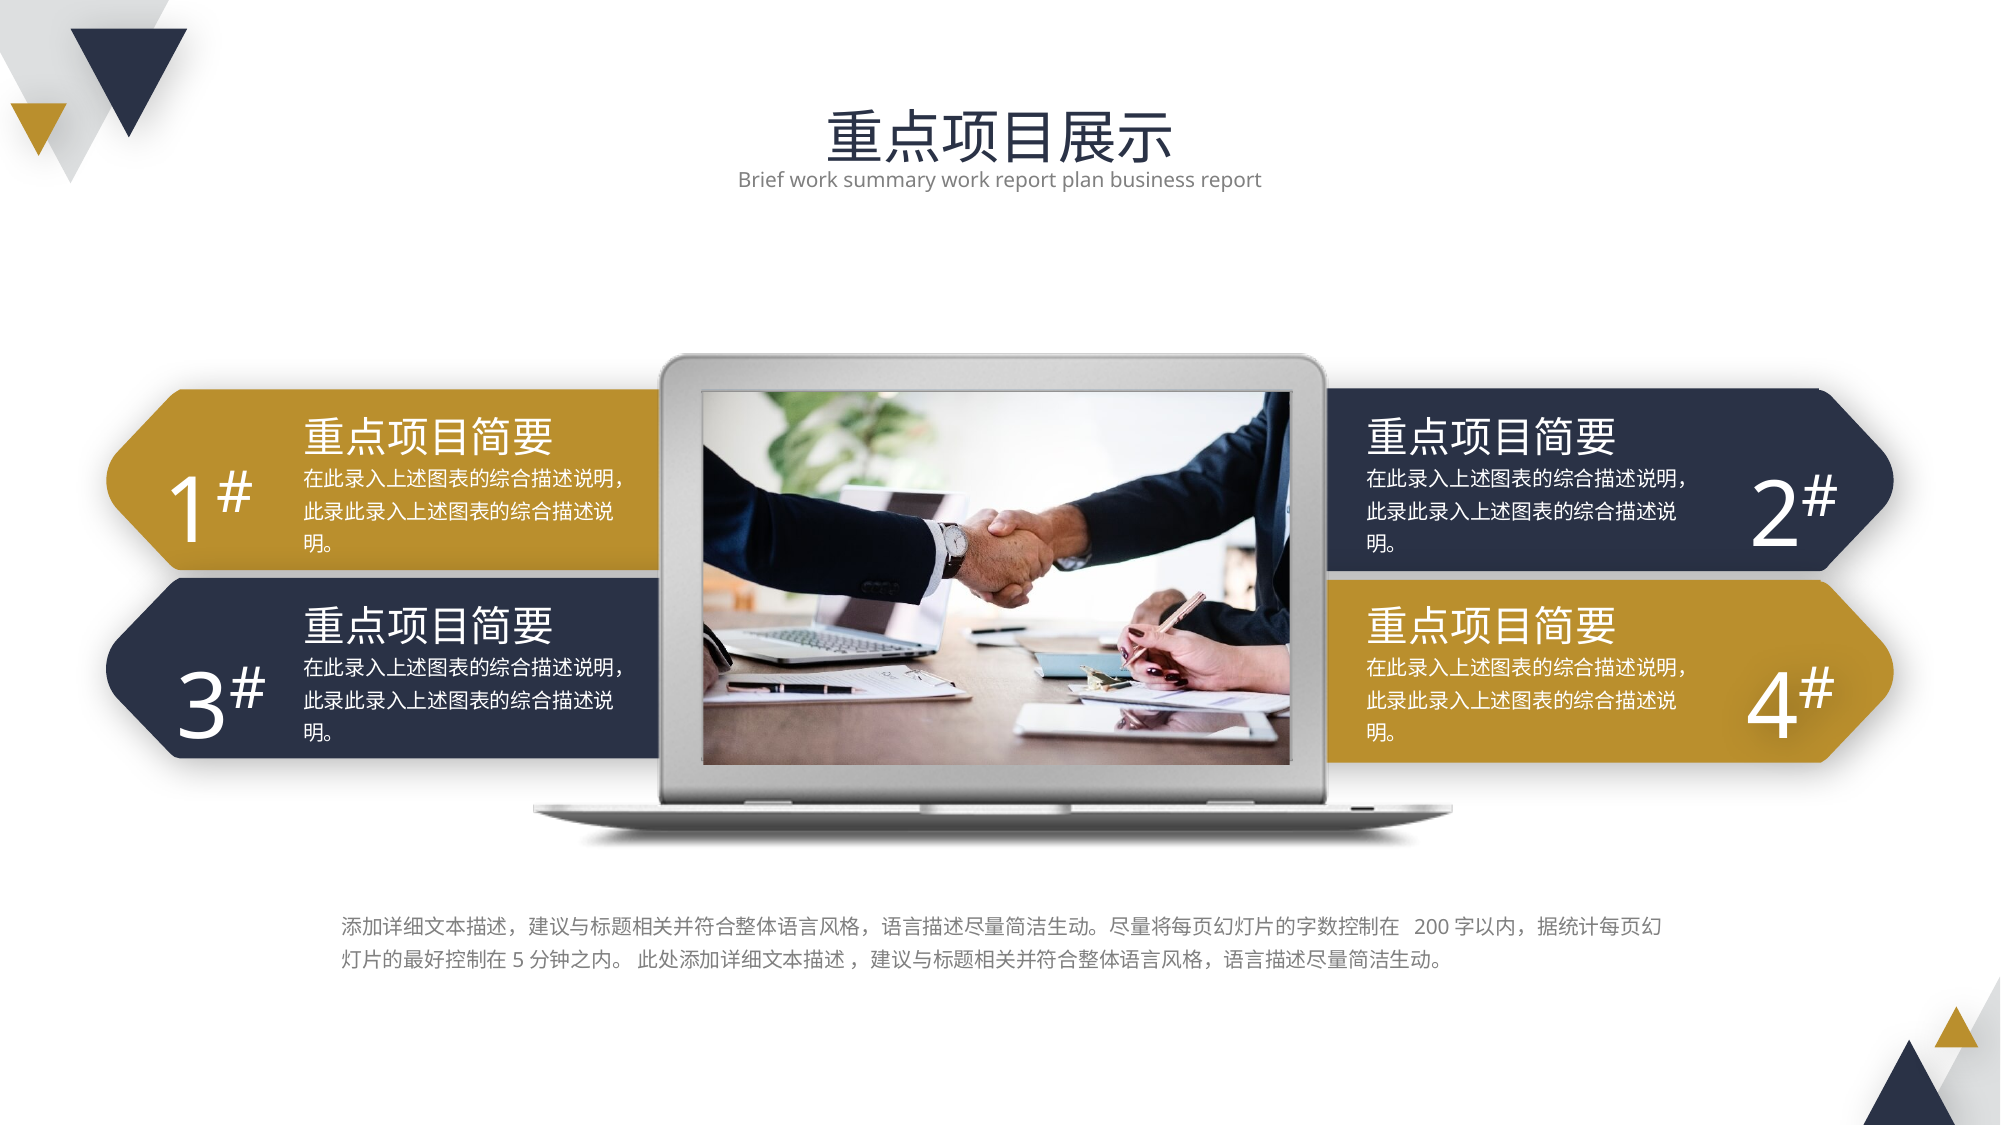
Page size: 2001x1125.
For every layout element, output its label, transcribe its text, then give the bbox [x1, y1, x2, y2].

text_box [303, 398, 634, 557]
text_box 2# [1734, 403, 1855, 574]
text_box 1# [149, 398, 269, 570]
text_box [1485, 579, 1754, 763]
text_box [1485, 388, 1838, 561]
text_box [106, 577, 508, 759]
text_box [1366, 398, 1697, 557]
text_box [1884, 644, 1894, 699]
text_box [106, 418, 149, 543]
text_box [1855, 421, 1894, 538]
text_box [508, 341, 1485, 888]
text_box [303, 587, 634, 746]
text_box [1366, 587, 1697, 746]
text_box 添加详细文本描述，建议与标题相关并符合整体语言风格，语言描述尽量简洁生动。尽量将每页幻灯片的字数控制在 200字以内，据统计每页幻灯片的最好控制在5分钟之内。 此处添加详细文本描述 ，建议与标题相关并符合整体语言风格，语言描述尽量简洁生动。 [326, 898, 1678, 979]
text_box 4# [1731, 595, 1851, 767]
text_box [168, 389, 508, 559]
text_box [609, 79, 1391, 198]
text_box 3# [161, 595, 282, 767]
